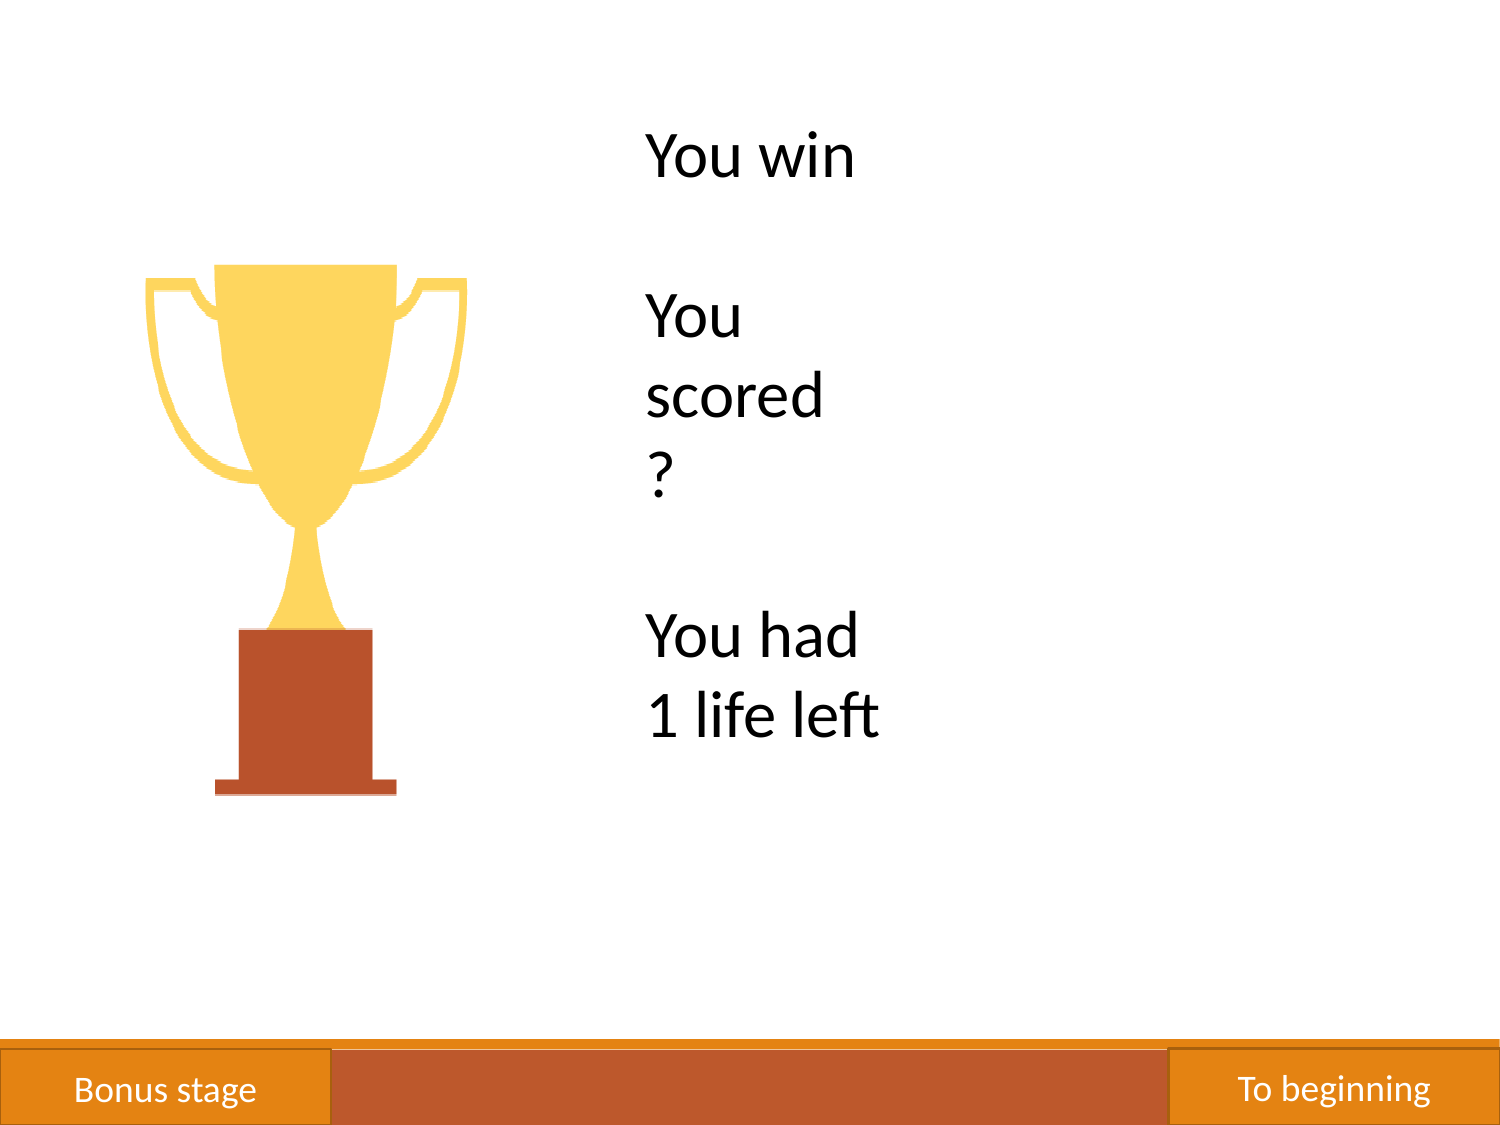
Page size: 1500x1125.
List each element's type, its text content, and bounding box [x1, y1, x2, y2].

text_box To beginning [1167, 1047, 1500, 1125]
text_box Bonus stage [0, 1048, 332, 1125]
picture [0, 157, 603, 909]
text_box You win You scored ? You had 1 life left [630, 103, 927, 849]
